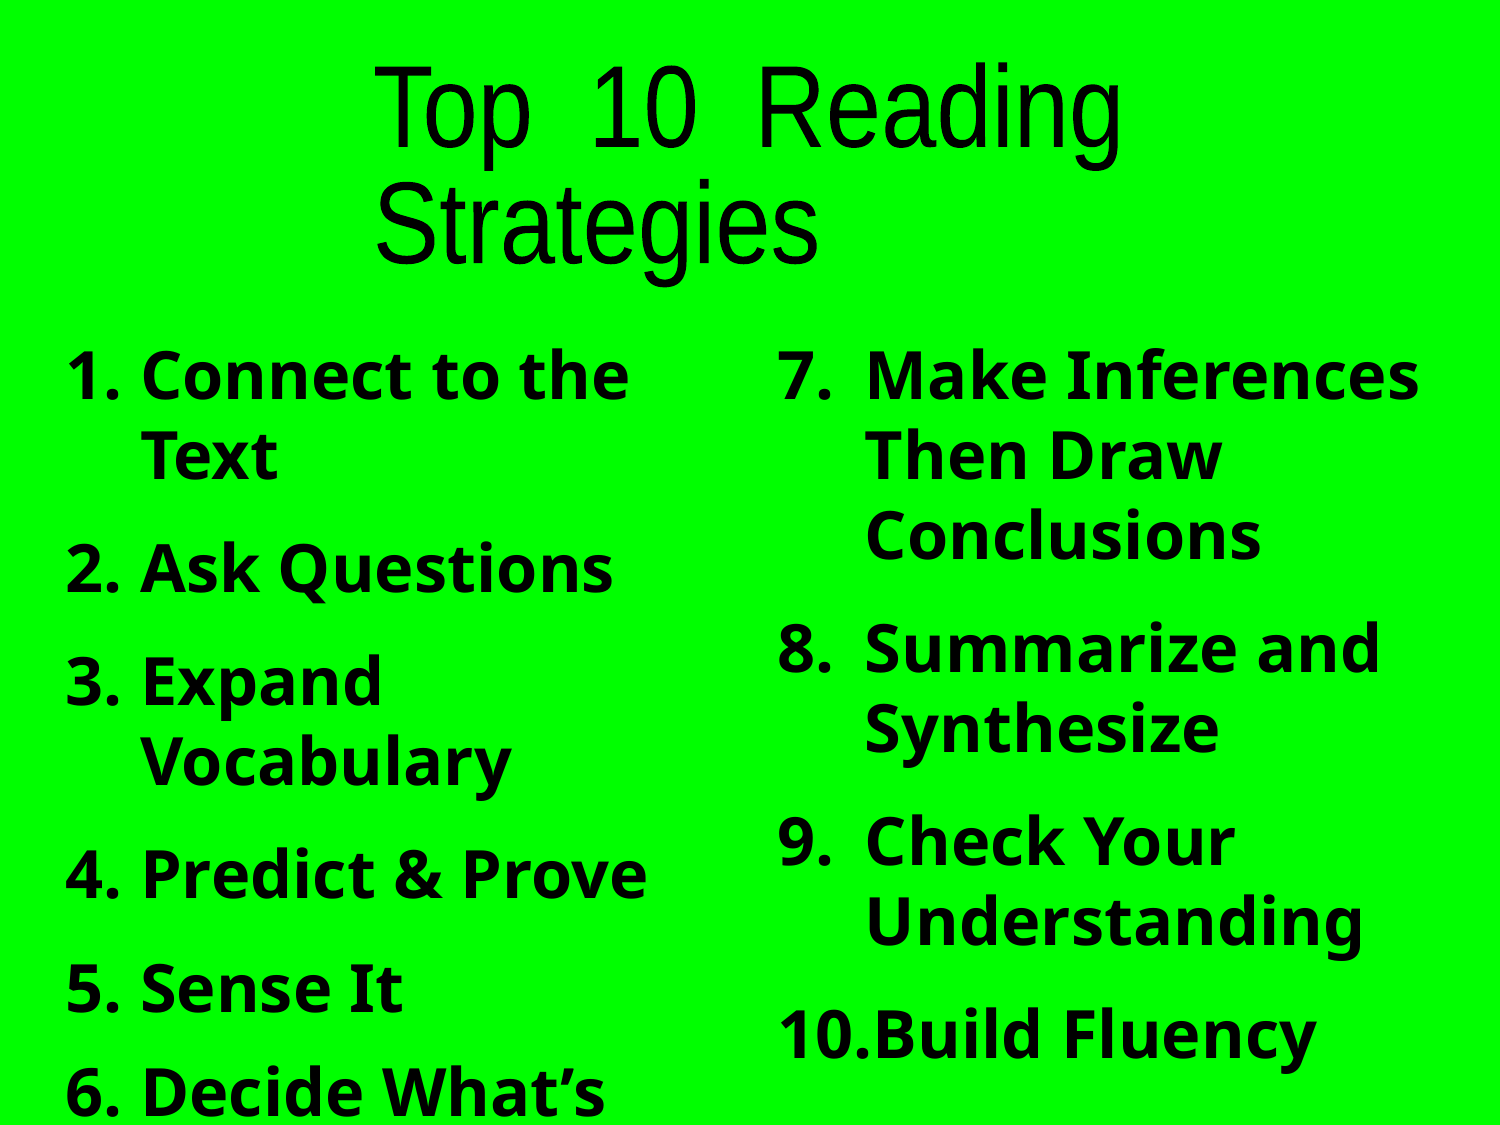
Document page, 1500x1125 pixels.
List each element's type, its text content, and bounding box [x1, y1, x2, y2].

list Connect to the Text Ask Questions Expand Vocabulary Predict & Prove Sense It Decide What’s Important [50, 324, 738, 1000]
list Make Inferences Then Draw Conclusions Summarize and Synthesize Check Your Understanding Build Fluency [762, 324, 1500, 1000]
